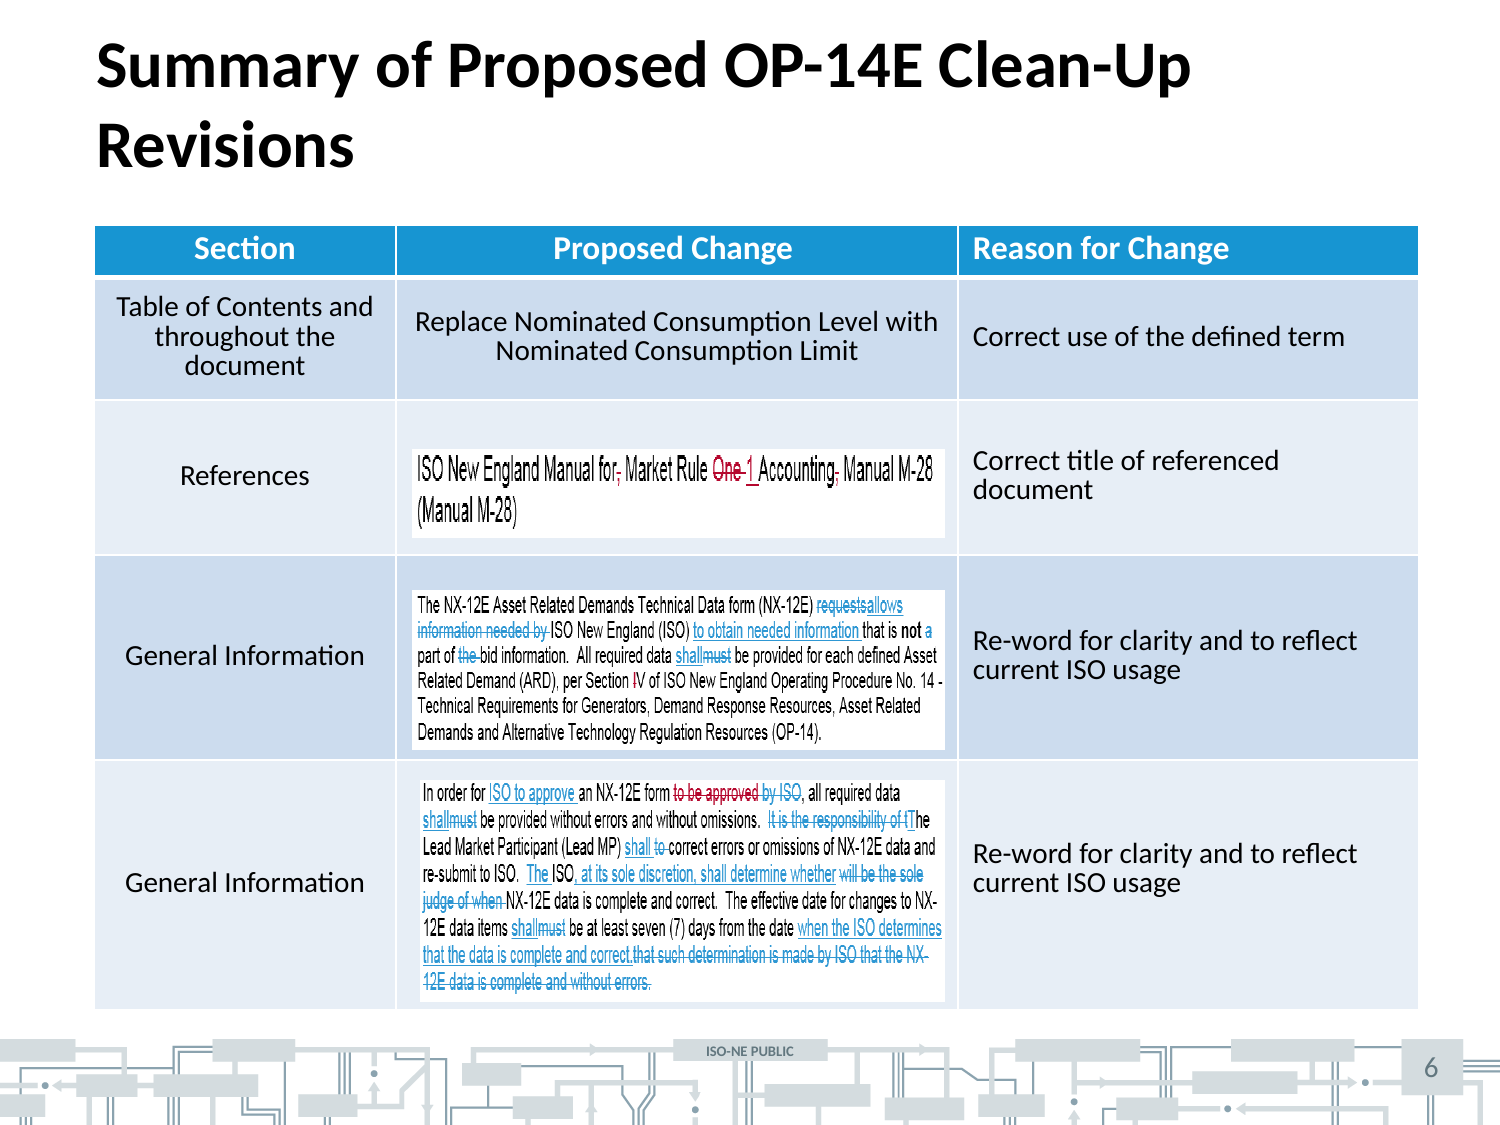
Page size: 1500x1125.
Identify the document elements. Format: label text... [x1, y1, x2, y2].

table_header Proposed Change [397, 226, 957, 275]
table_header Section [95, 226, 395, 275]
table_header Reason for Change [959, 226, 1418, 275]
table_cell Re-word for clarity and to reflect current ISO usage [959, 556, 1418, 759]
table_cell [397, 401, 957, 554]
picture [412, 449, 946, 538]
table_cell General Information [95, 556, 395, 759]
table_cell Correct title of referenced document [959, 401, 1418, 554]
table_cell [397, 761, 957, 1009]
title Summary of Proposed OP-14E Clean-Up Revisions [81, 6, 1432, 195]
table_cell General Information [95, 761, 395, 1009]
picture [419, 780, 946, 1002]
table_cell Correct use of the defined term [959, 280, 1418, 399]
picture [412, 590, 946, 751]
table_cell Replace Nominated Consumption Level with Nominated Consumption Limit [397, 280, 957, 399]
slide_number 6 [1400, 1044, 1463, 1088]
table_cell References [95, 401, 395, 554]
table_cell [397, 556, 957, 759]
table_cell Table of Contents and throughout the document [95, 280, 395, 399]
table_cell Re-word for clarity and to reflect current ISO usage [959, 761, 1418, 1009]
picture [0, 1031, 1500, 1125]
